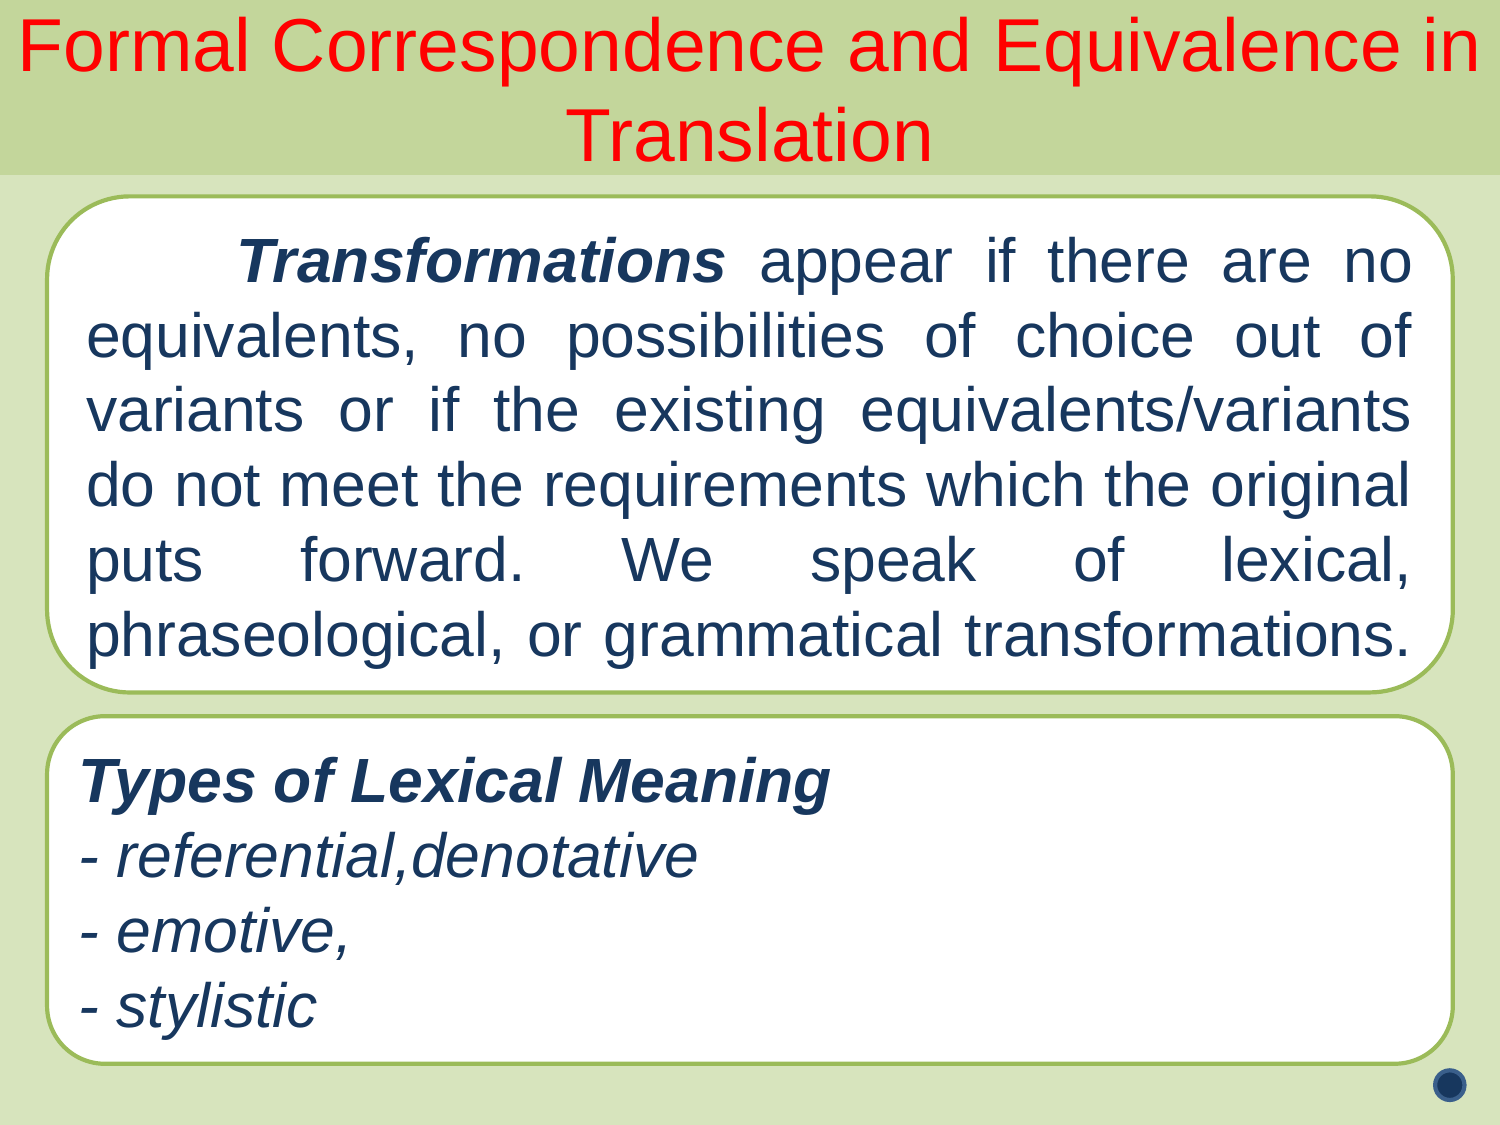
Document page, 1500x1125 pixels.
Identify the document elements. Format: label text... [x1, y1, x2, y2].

text_box [1433, 1068, 1467, 1103]
text_box Transformations appear if there are no equivalents, no possibilities of choice out of variants or if the existing equivalents/variants do not meet the requirements which the original puts forward. We speak of lexical, phraseological, or grammatical transformations. [44, 194, 1455, 695]
text_box Types of Lexical Meaning - referential,denotative - emotive, - stylistic [44, 714, 1455, 1066]
text_box Formal Correspondence and Equivalence in Translation [0, 0, 1500, 175]
